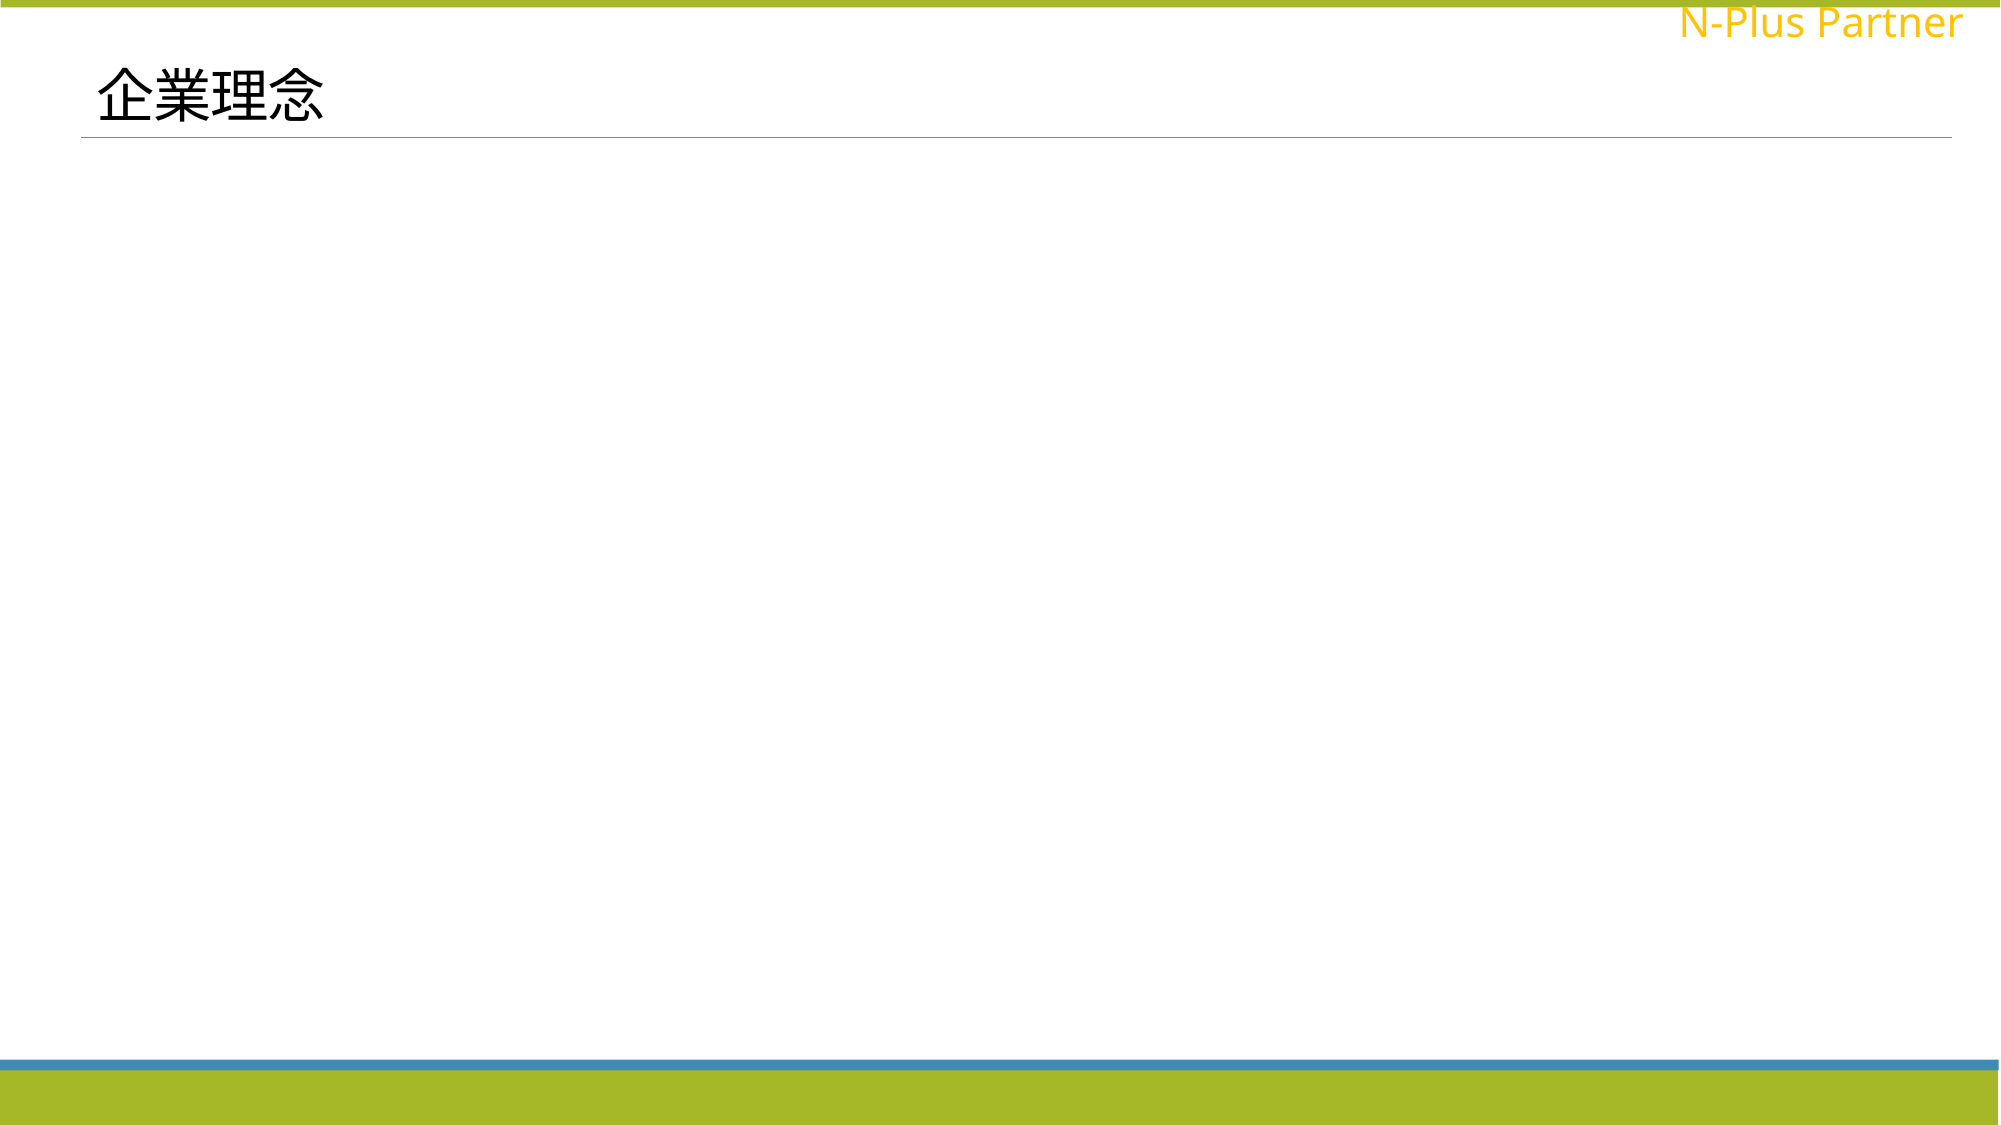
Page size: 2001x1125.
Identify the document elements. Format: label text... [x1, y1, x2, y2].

title 企業理念 [81, 49, 1953, 138]
